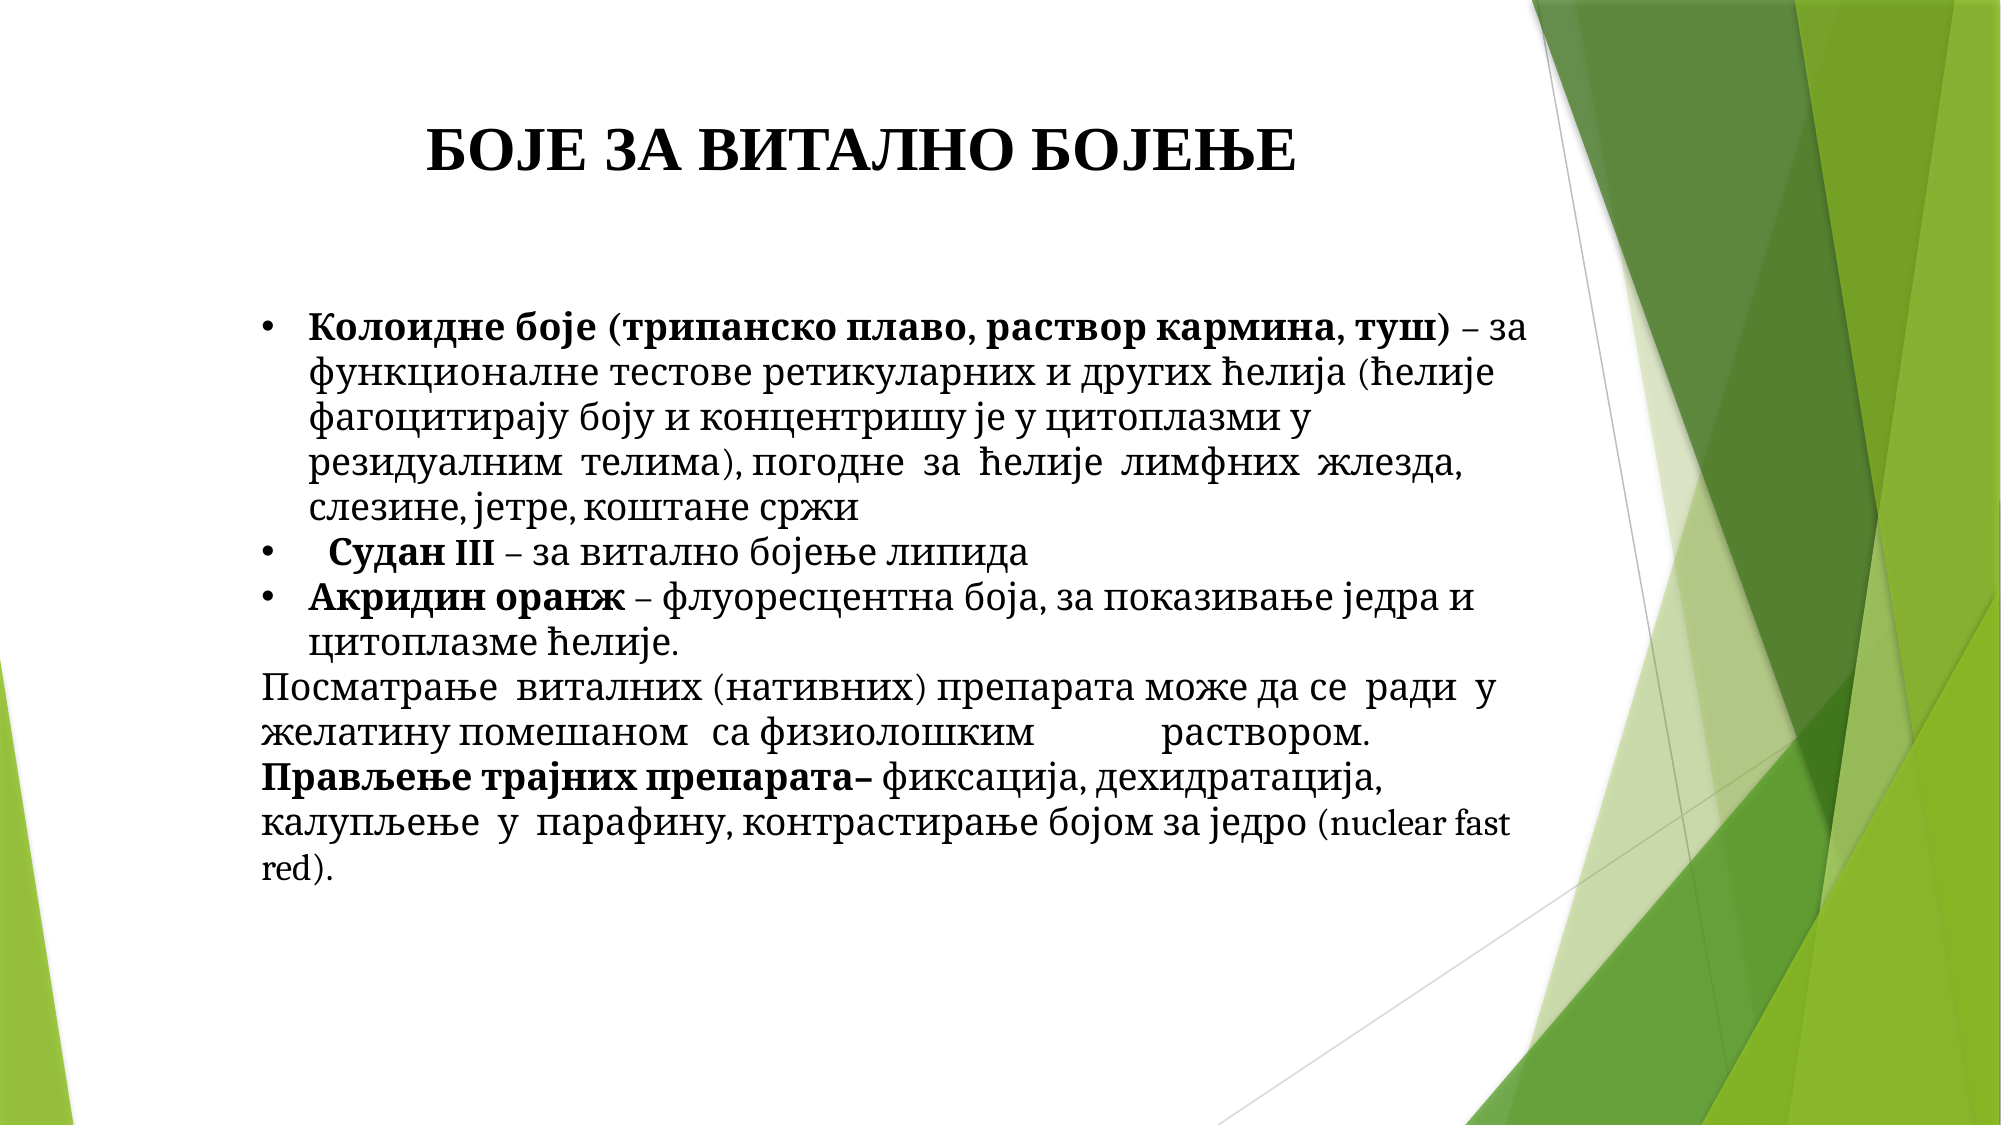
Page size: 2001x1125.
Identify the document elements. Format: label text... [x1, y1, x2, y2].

text_box Колоидне боје (трипанско плаво, раствор кармина, туш) – за функционалне тестове ретикуларних и других ћелија (ћелије фагоцитирају боју и концентришу је у цитоплазми у резидуалним телима), погодне за ћелије лимфних жлезда, слезине, јетре, коштане сржи Судан III – за витално бојење липида Акридин оранж – флуоресцентна боја, за показивање једра и цитоплазме ћелије. Посматрање виталних (нативних) препарата може да се ради у желатину помешаном са физиолошким раствором. Прављење трајних препарата– фиксација, дехидратација, калупљење у парафину, контрастирање бојом за једро (nuclear fast red). [111, 295, 1564, 896]
title БОЈЕ ЗА ВИТАЛНО БОЈЕЊЕ [111, 99, 1522, 218]
